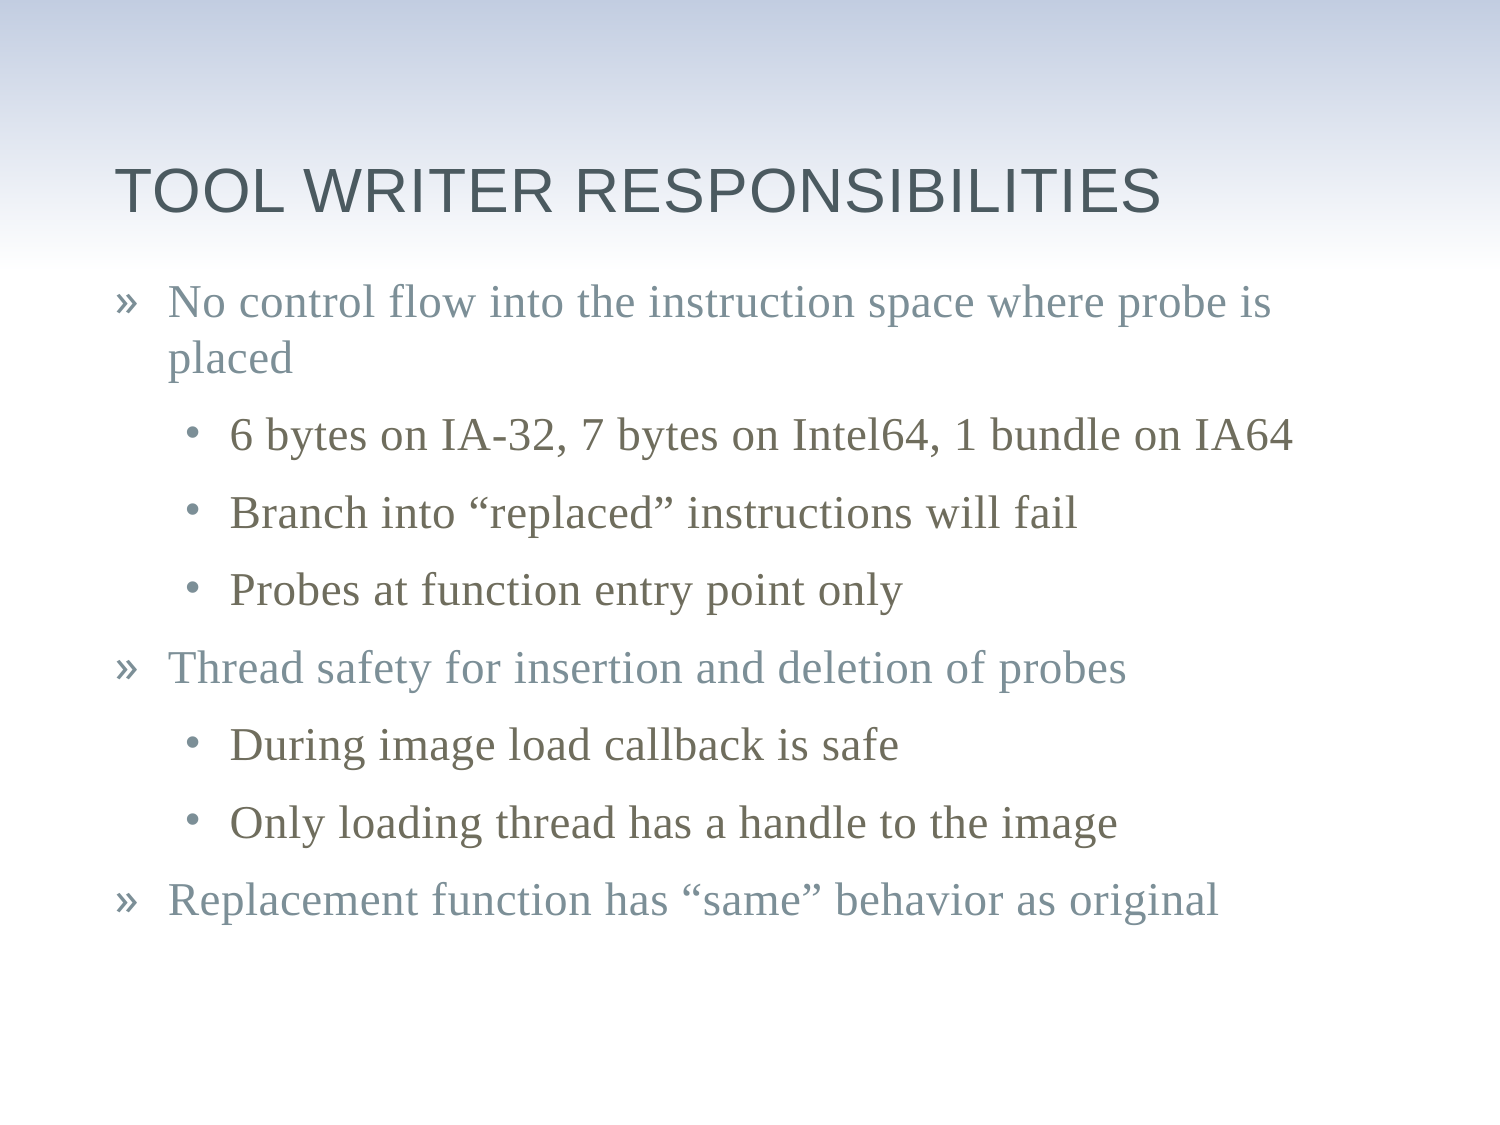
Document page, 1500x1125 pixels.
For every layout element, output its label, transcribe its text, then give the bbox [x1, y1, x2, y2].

title Tool writer responsibilities [99, 45, 1400, 233]
list No control flow into the instruction space where probe is placed 6 bytes on IA-32, 7 bytes on Intel64, 1 bundle on IA64 Branch into “replaced” instructions will fail Probes at function entry point only Thread safety for insertion and deletion of probes During image load callback is safe Only loading thread has a handle to the image Replacement function has “same” behavior as original [99, 262, 1400, 938]
